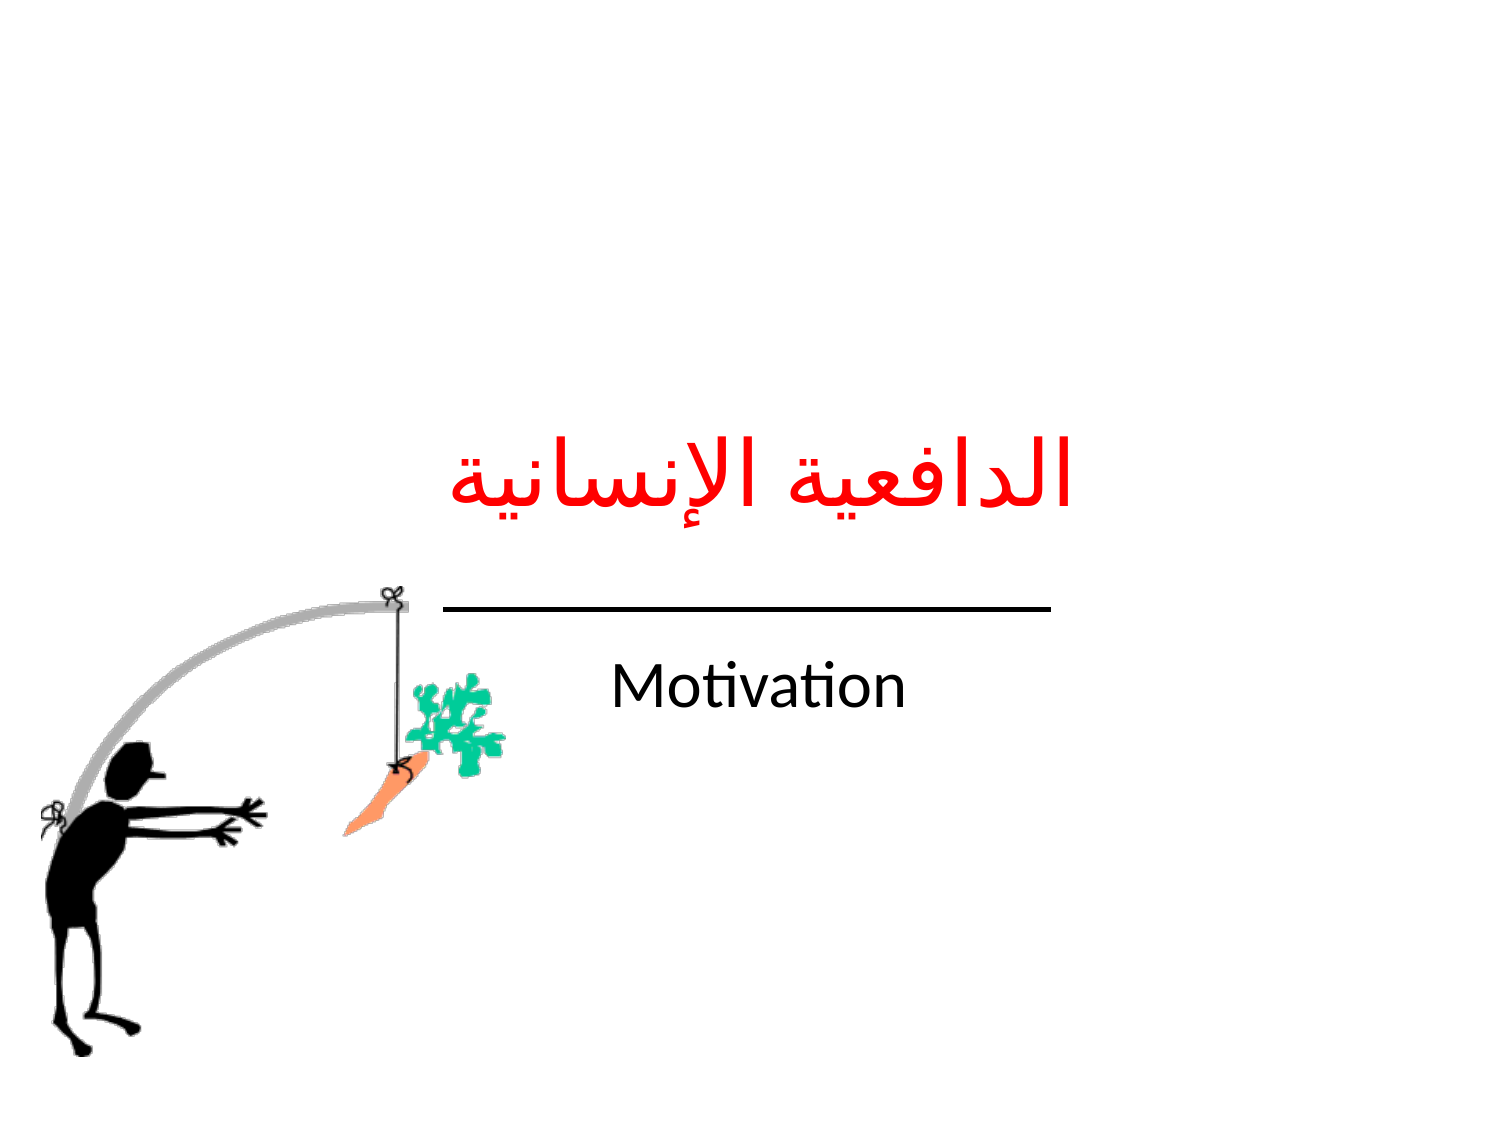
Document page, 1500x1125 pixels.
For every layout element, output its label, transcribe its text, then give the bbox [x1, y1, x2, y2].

subtitle Motivation [511, 633, 1284, 921]
picture [40, 585, 506, 1057]
title الدافعية الإنسانية [112, 349, 1388, 591]
